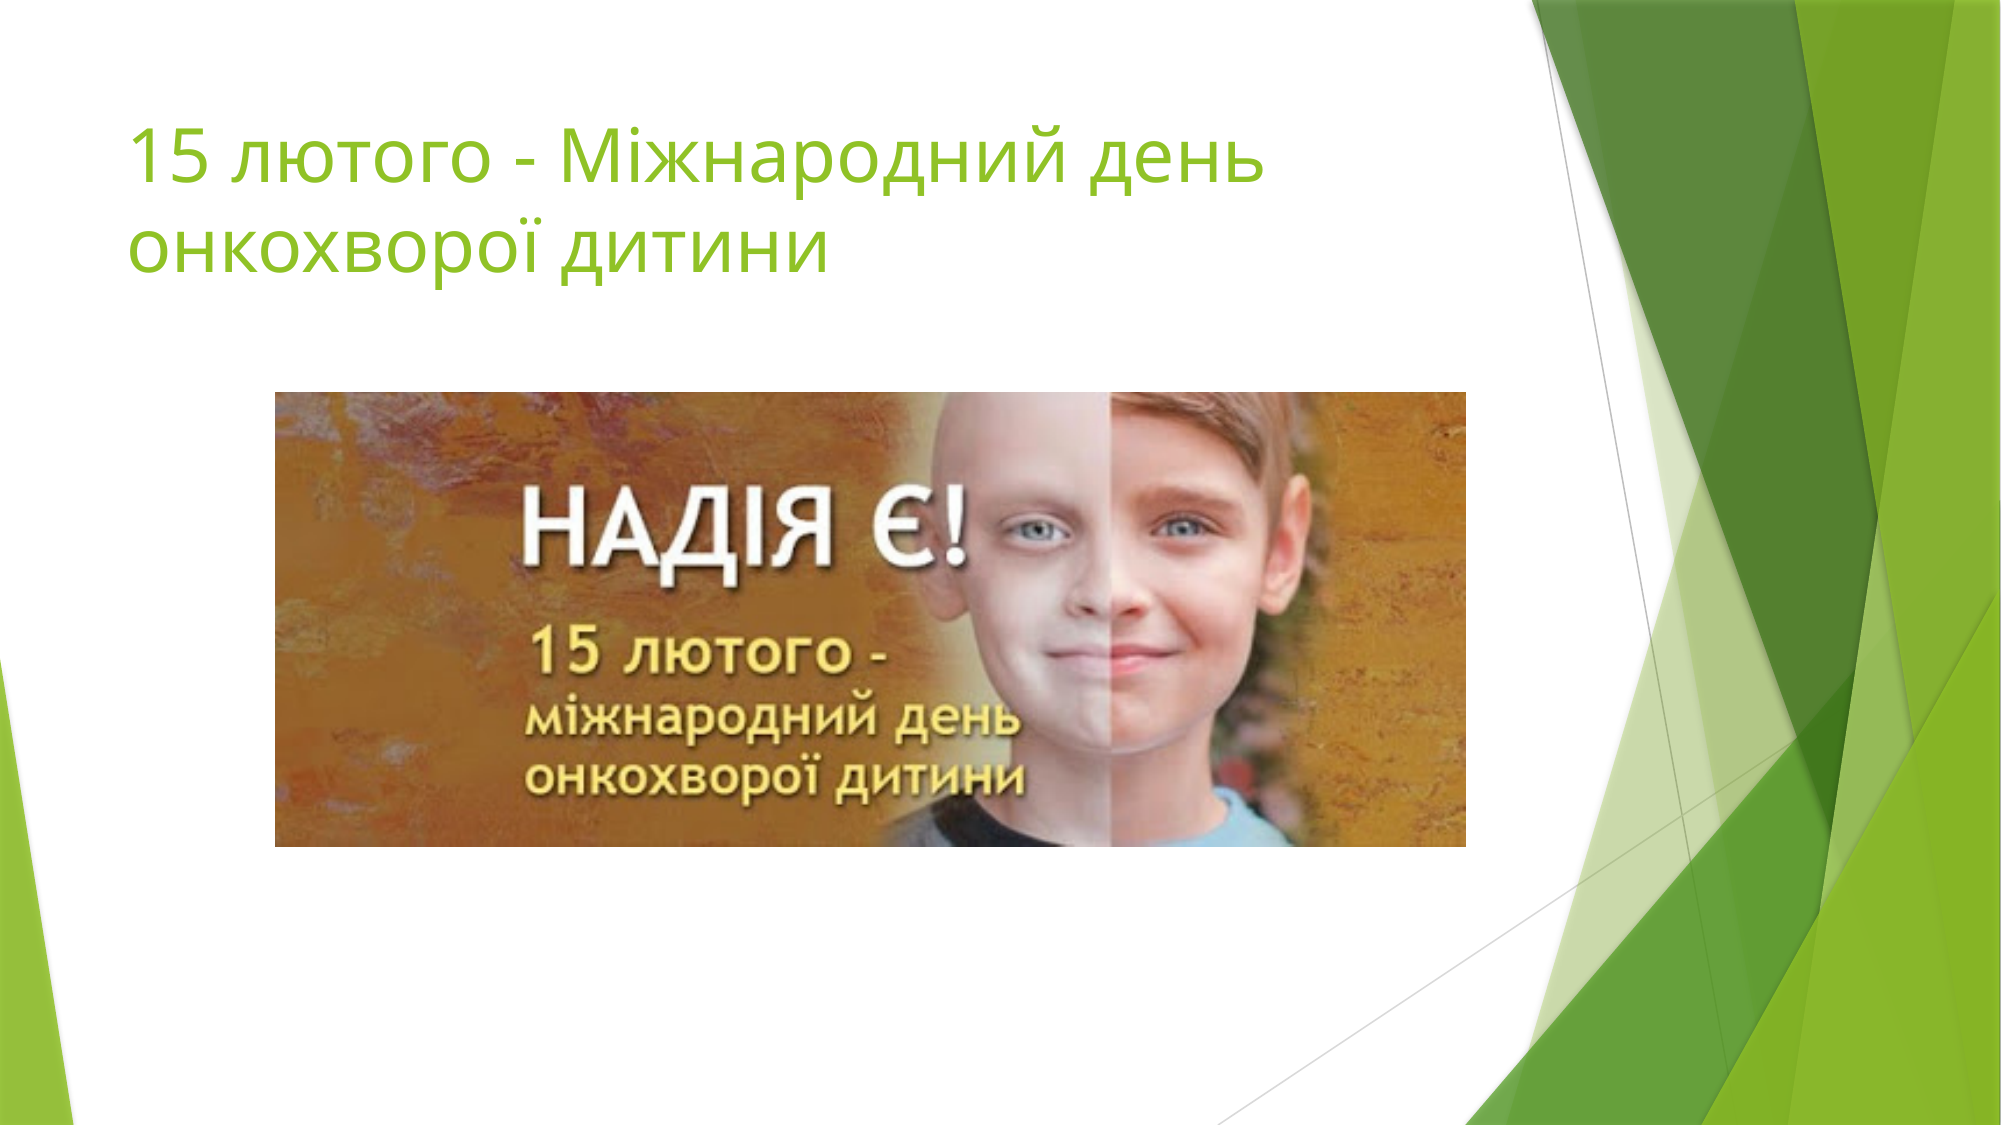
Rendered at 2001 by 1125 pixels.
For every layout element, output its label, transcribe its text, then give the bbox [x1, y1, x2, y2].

title 15 лютого - Міжнародний день онкохворої дитини [111, 99, 1522, 317]
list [274, 392, 1466, 847]
